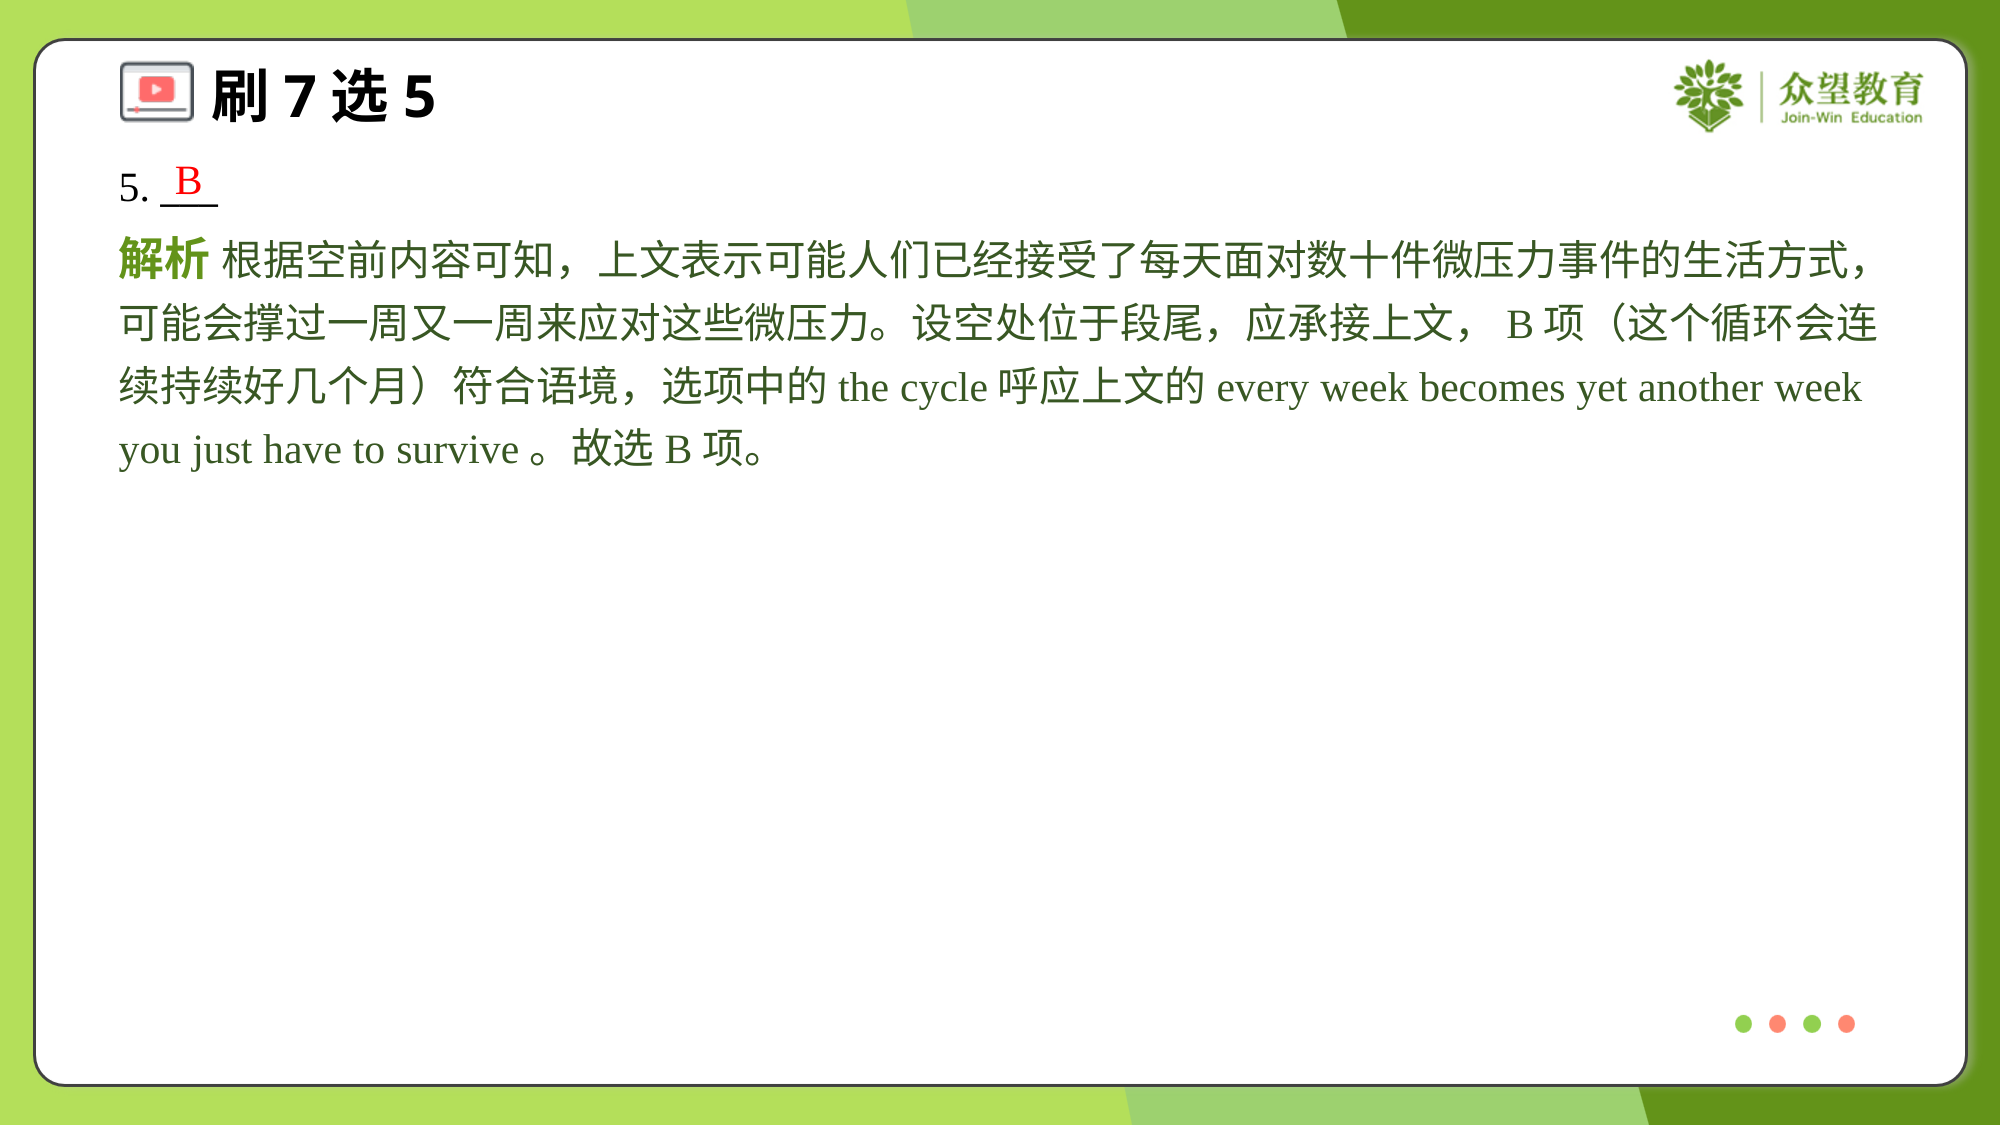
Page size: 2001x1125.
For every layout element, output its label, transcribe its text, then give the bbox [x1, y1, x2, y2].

text_box 解析 根据空前内容可知，上文表示可能人们已经接受了每天面对数十件微压力事件的生活方式，可能会撑过一周又一周来应对这些微压力。设空处位于段尾，应承接上文，B项（这个循环会连续持续好几个月）符合语境，选项中的the cycle呼应上文的every week becomes yet another week you just have to survive。故选B项。 [118, 215, 1883, 467]
picture [0, 0, 2000, 1125]
text_box B [170, 140, 208, 199]
text_box 5. ___ [118, 146, 1883, 204]
